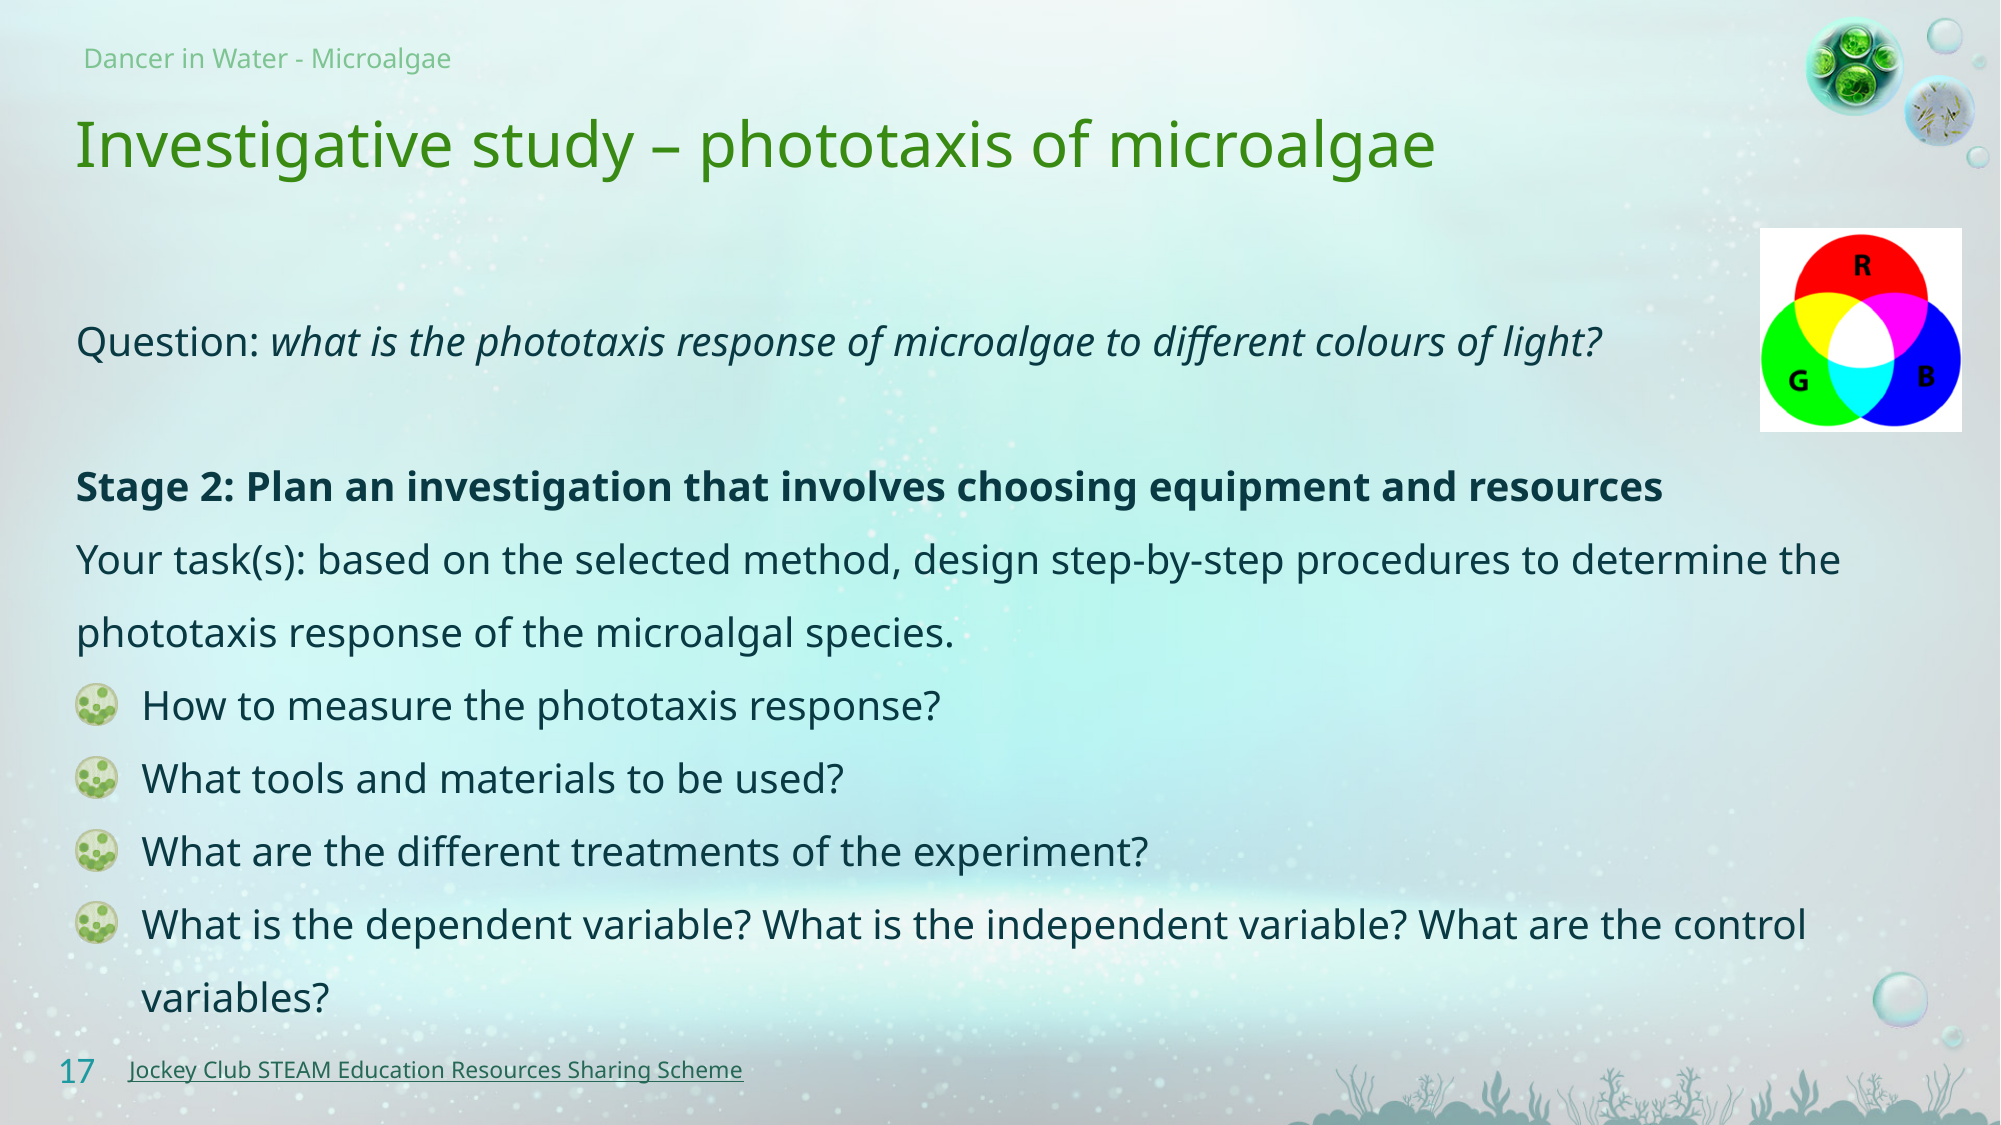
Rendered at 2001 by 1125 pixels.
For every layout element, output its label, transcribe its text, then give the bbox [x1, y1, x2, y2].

list Question: what is the phototaxis response of microalgae to different colours of light? Stage 2: Plan an investigation that involves choosing equipment and resources Your task(s): based on the selected method, design step-by-step procedures to determine the phototaxis response of the microalgal species. How to measure the phototaxis response? What tools and materials to be used? What are the different treatments of the experiment? What is the dependent variable? What is the independent variable? What are the control variables? [61, 284, 1862, 1043]
title Investigative study – phototaxis of microalgae [61, 96, 1571, 229]
picture [0, 0, 2001, 1125]
slide_number 17 [35, 1038, 118, 1099]
